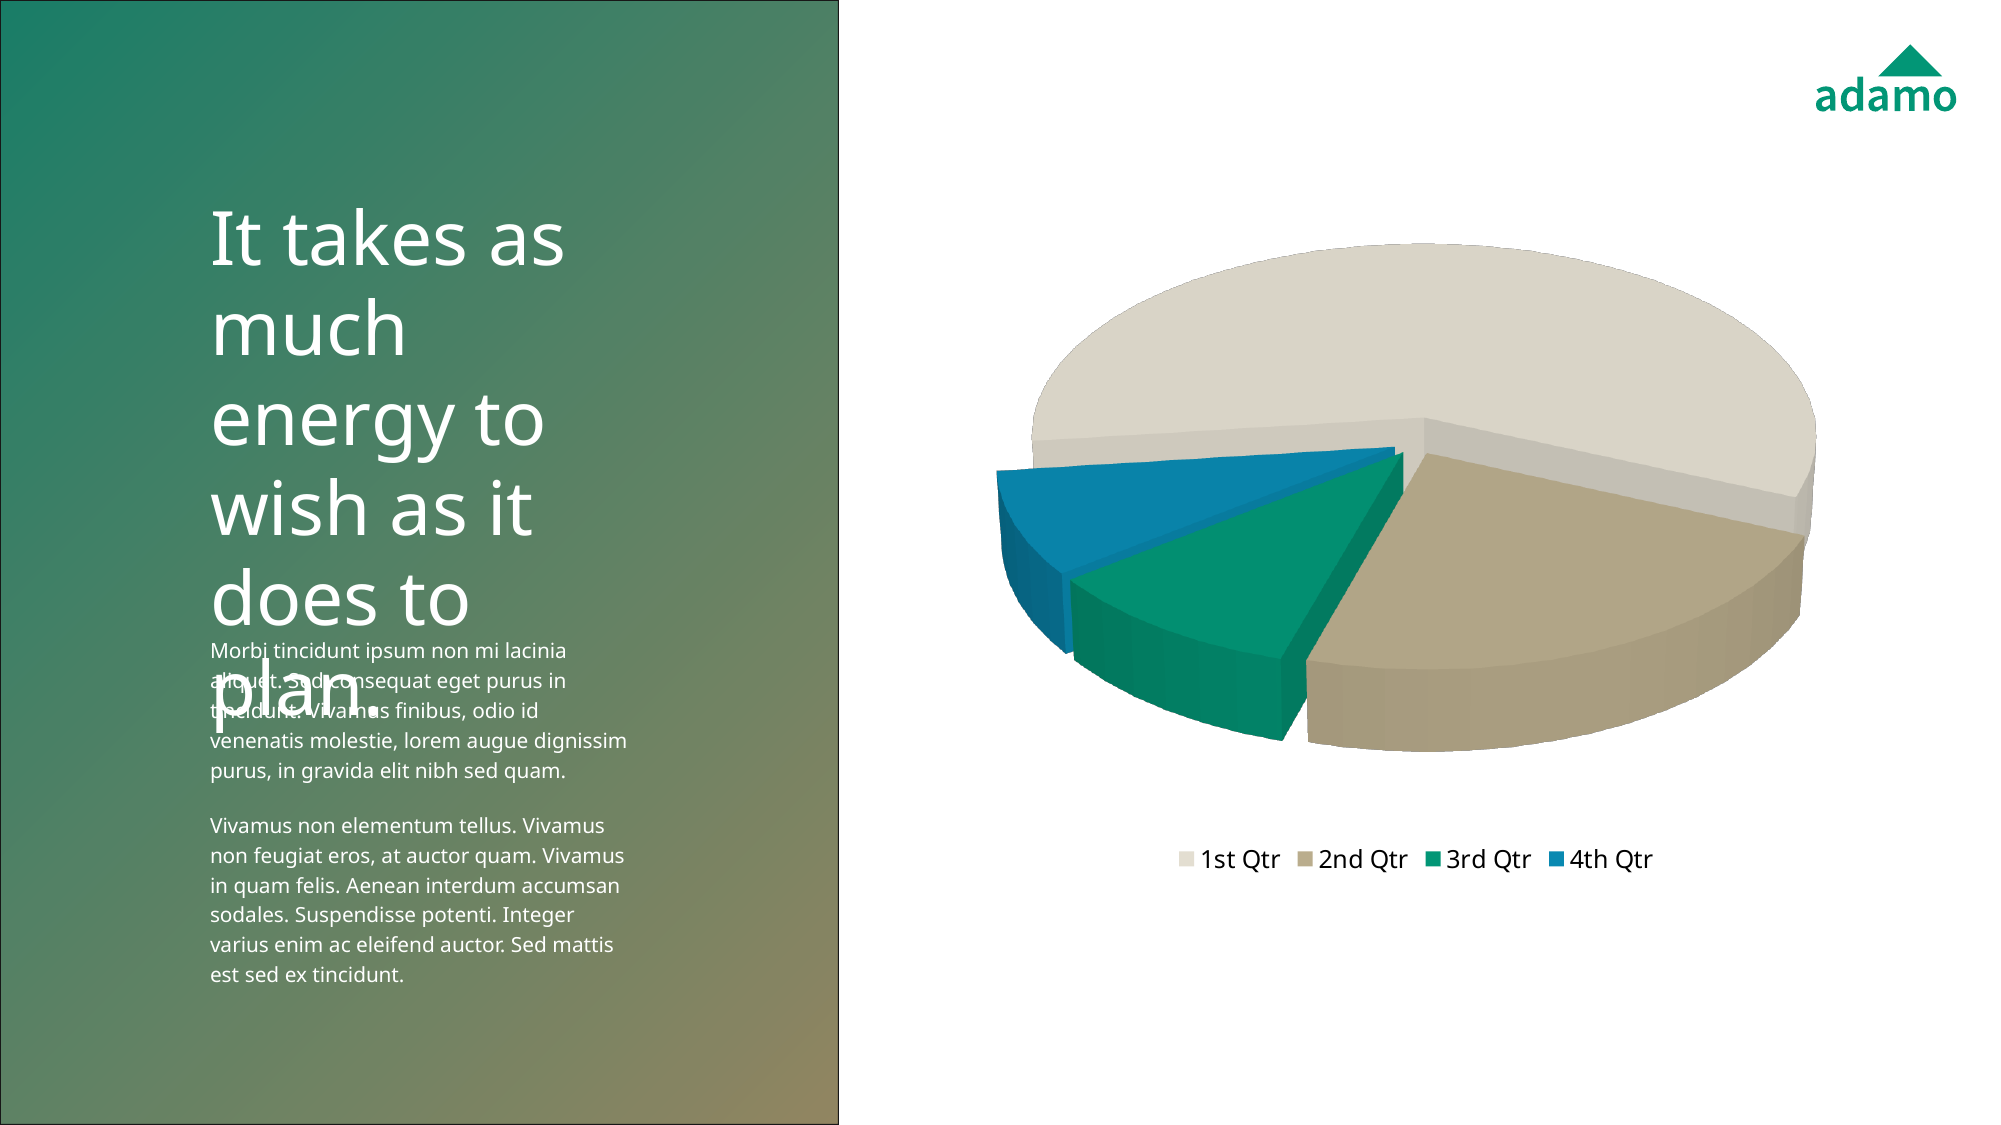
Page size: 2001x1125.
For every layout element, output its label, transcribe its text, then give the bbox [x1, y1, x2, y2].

title It takes as much energy to wish as it does to plan. [194, 183, 645, 562]
text_box [0, 0, 840, 1125]
chart [896, 188, 1937, 883]
list Morbi tincidunt ipsum non mi lacinia aliquet. Sed consequat eget purus in tincidunt. Vivamus finibus, odio id venenatis molestie, lorem augue dignissim purus, in gravida elit nibh sed quam. Vivamus non elementum tellus. Vivamus non feugiat eros, at auctor quam. Vivamus in quam felis. Aenean interdum accumsan sodales. Suspendisse potenti. Integer varius enim ac eleifend auctor. Sed mattis est sed ex tincidunt. [194, 625, 645, 937]
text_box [1816, 44, 1957, 112]
